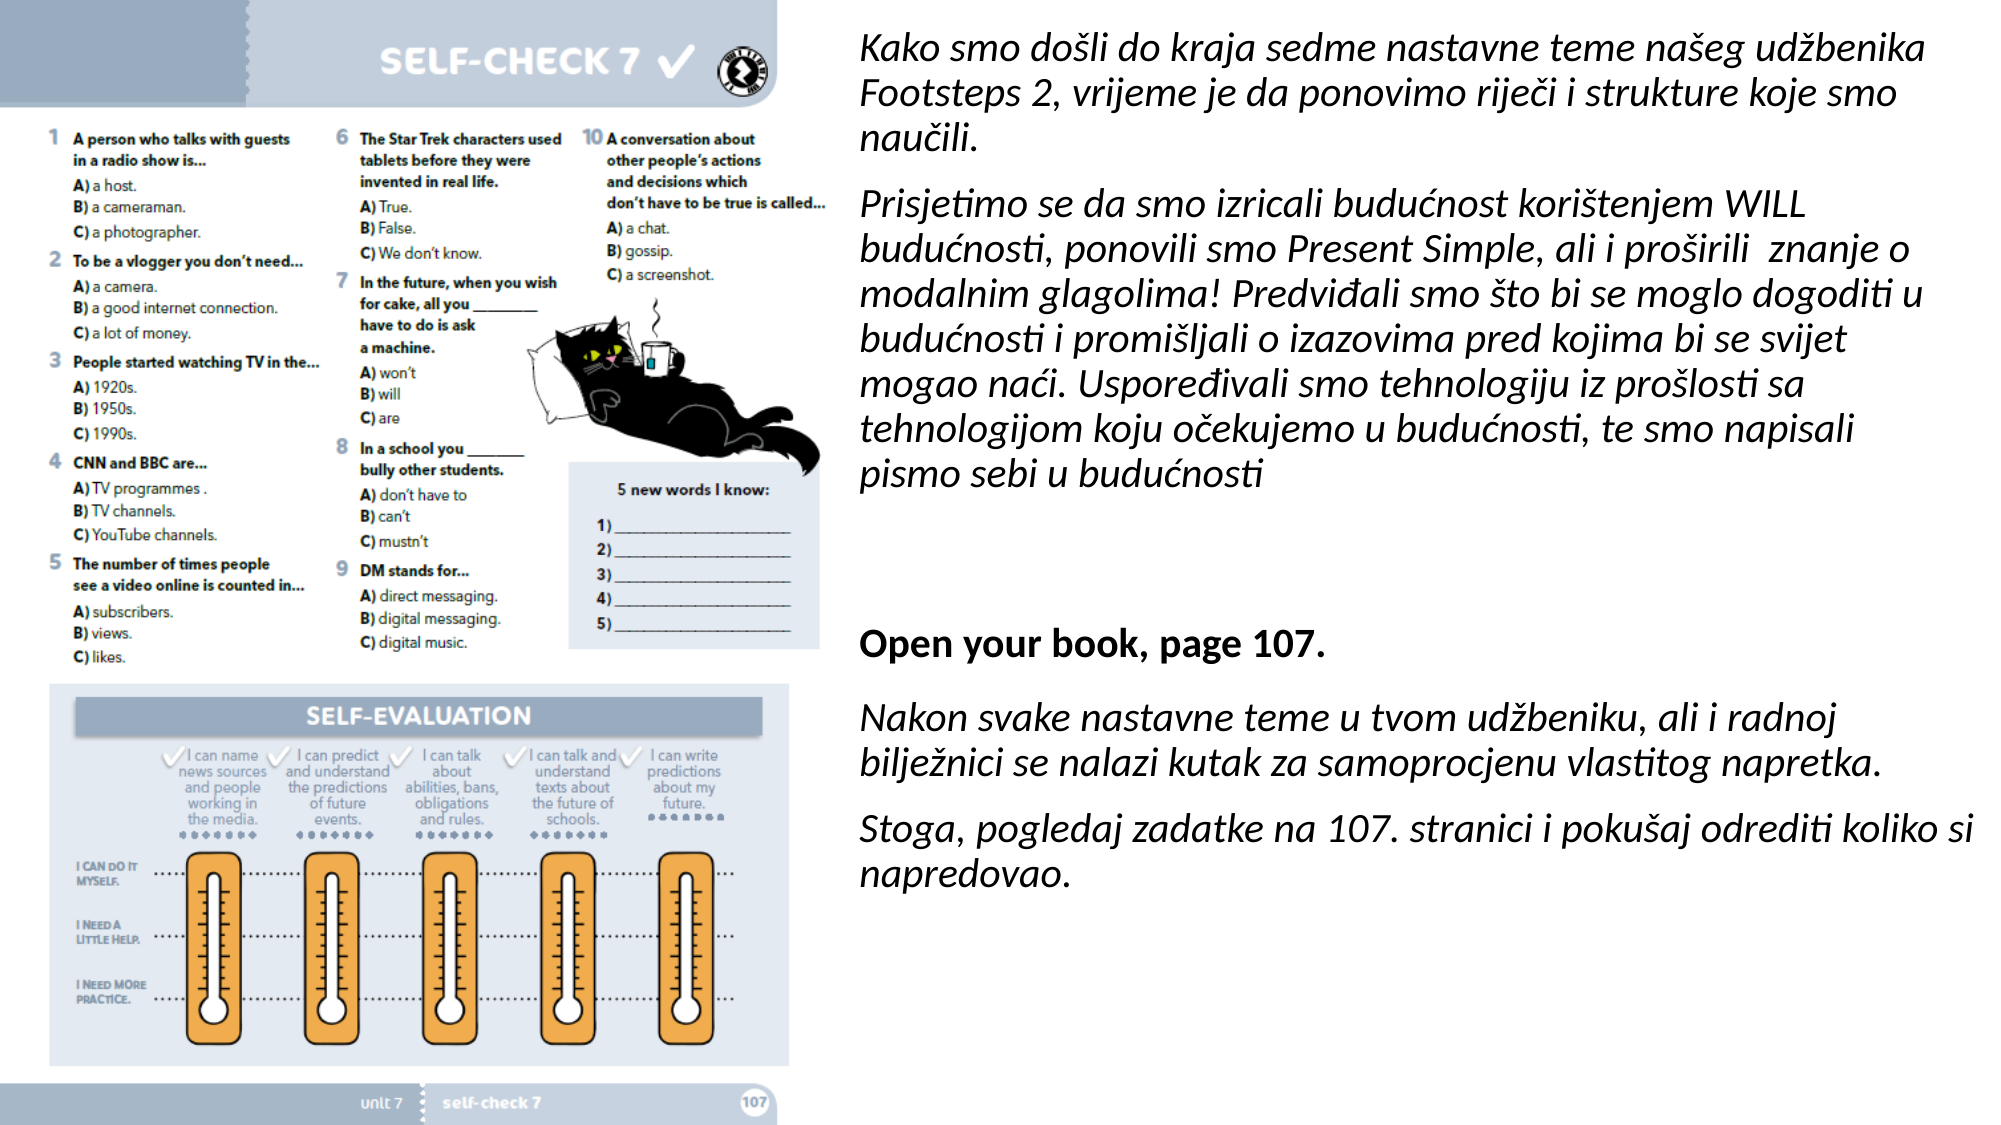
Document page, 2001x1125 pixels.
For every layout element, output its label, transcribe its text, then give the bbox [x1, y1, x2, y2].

text_box Kako smo došli do kraja sedme nastavne teme našeg udžbenika Footsteps 2, vrijeme je da ponovimo riječi i strukture koje smo naučili. Prisjetimo se da smo izricali budućnost korištenjem WILL budućnosti, ponovili smo Present Simple, ali i proširili znanje o modalnim glagolima! Predviđali smo što bi se moglo dogoditi u budućnosti i promišljali o izazovima pred kojima bi se svijet mogao naći. Uspoređivali smo tehnologiju iz prošlosti sa tehnologijom koju očekujemo u budućnosti, te smo napisali pismo sebi u budućnosti [845, 17, 1977, 688]
picture [0, 0, 845, 1125]
text_box Nakon svake nastavne teme u tvom udžbeniku, ali i radnoj bilježnici se nalazi kutak za samoprocjenu vlastitog napretka. Stoga, pogledaj zadatke na 107. stranici i pokušaj odrediti koliko si napredovao. [845, 688, 2000, 1125]
